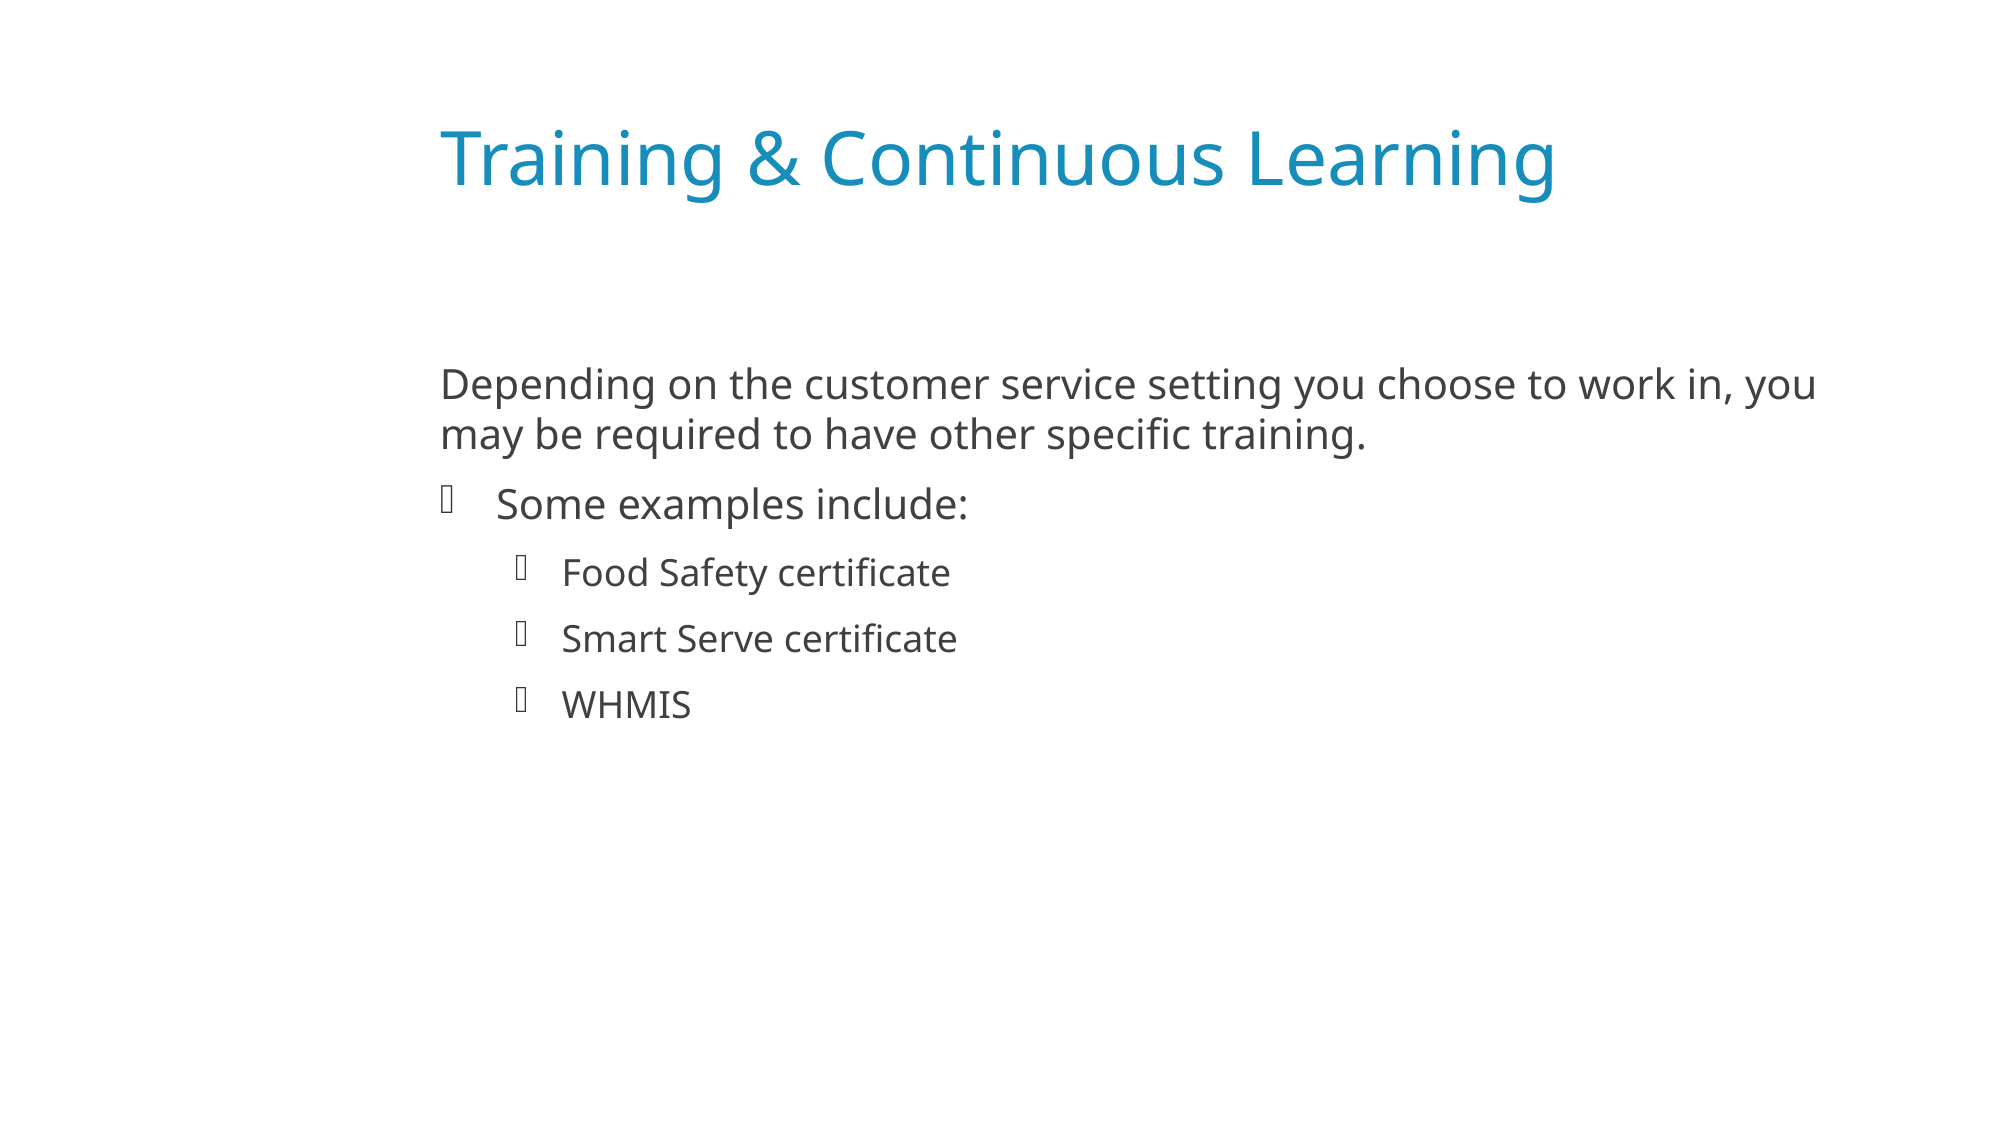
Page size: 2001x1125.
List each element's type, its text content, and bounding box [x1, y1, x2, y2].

list Depending on the customer service setting you choose to work in, you may be required to have other specific training. Some examples include: Food Safety certificate Smart Serve certificate WHMIS [424, 350, 1888, 1074]
title Training & Continuous Learning [425, 102, 1888, 313]
